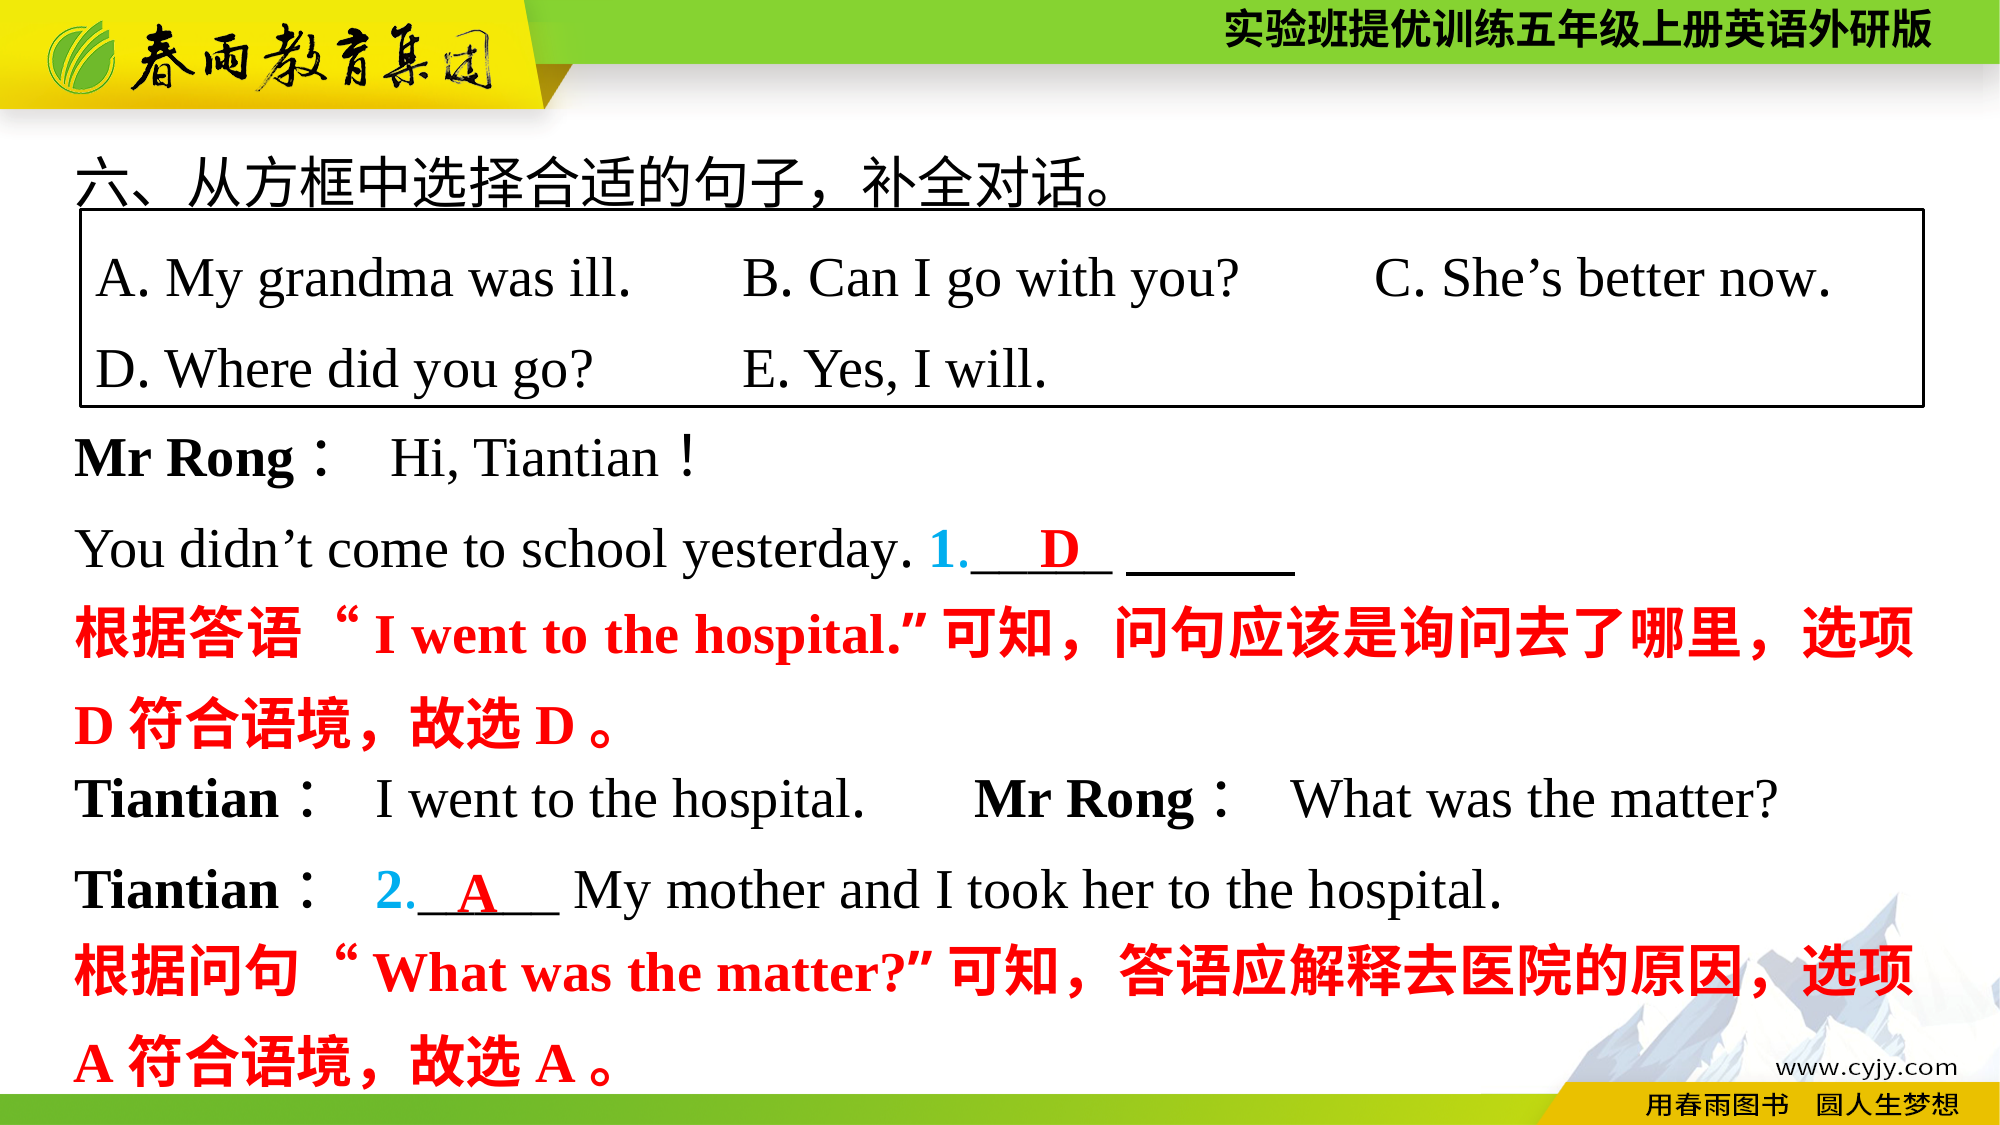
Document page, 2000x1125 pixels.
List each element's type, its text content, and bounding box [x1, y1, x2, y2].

text_box A. My grandma was ill. B. Can I go with you? C. She’s better now. D. Where did you go? E. Yes, I will. [80, 209, 1924, 407]
text_box 根据问句“What was the matter?”可知，答语应解释去医院的原因，选项A符合语境，故选A。 [59, 904, 1944, 1102]
text_box 根据答语“I went to the hospital.”可知，问句应该是询问去了哪里，选项D符合语境，故选D。 [59, 566, 1944, 764]
text_box A [442, 825, 513, 904]
text_box D [1025, 480, 1097, 566]
list 六、从方框中选择合适的句子，补全对话。 Mr Rong： Hi, Tiantian！ You didn’t come to school yesterday. 1._____ Tiantian： I went to the hospital. Mr Rong： What was the matter? Tiantian： 2._____ My mother and I took her to the hospital. [59, 116, 1969, 952]
picture [0, 0, 2000, 1125]
